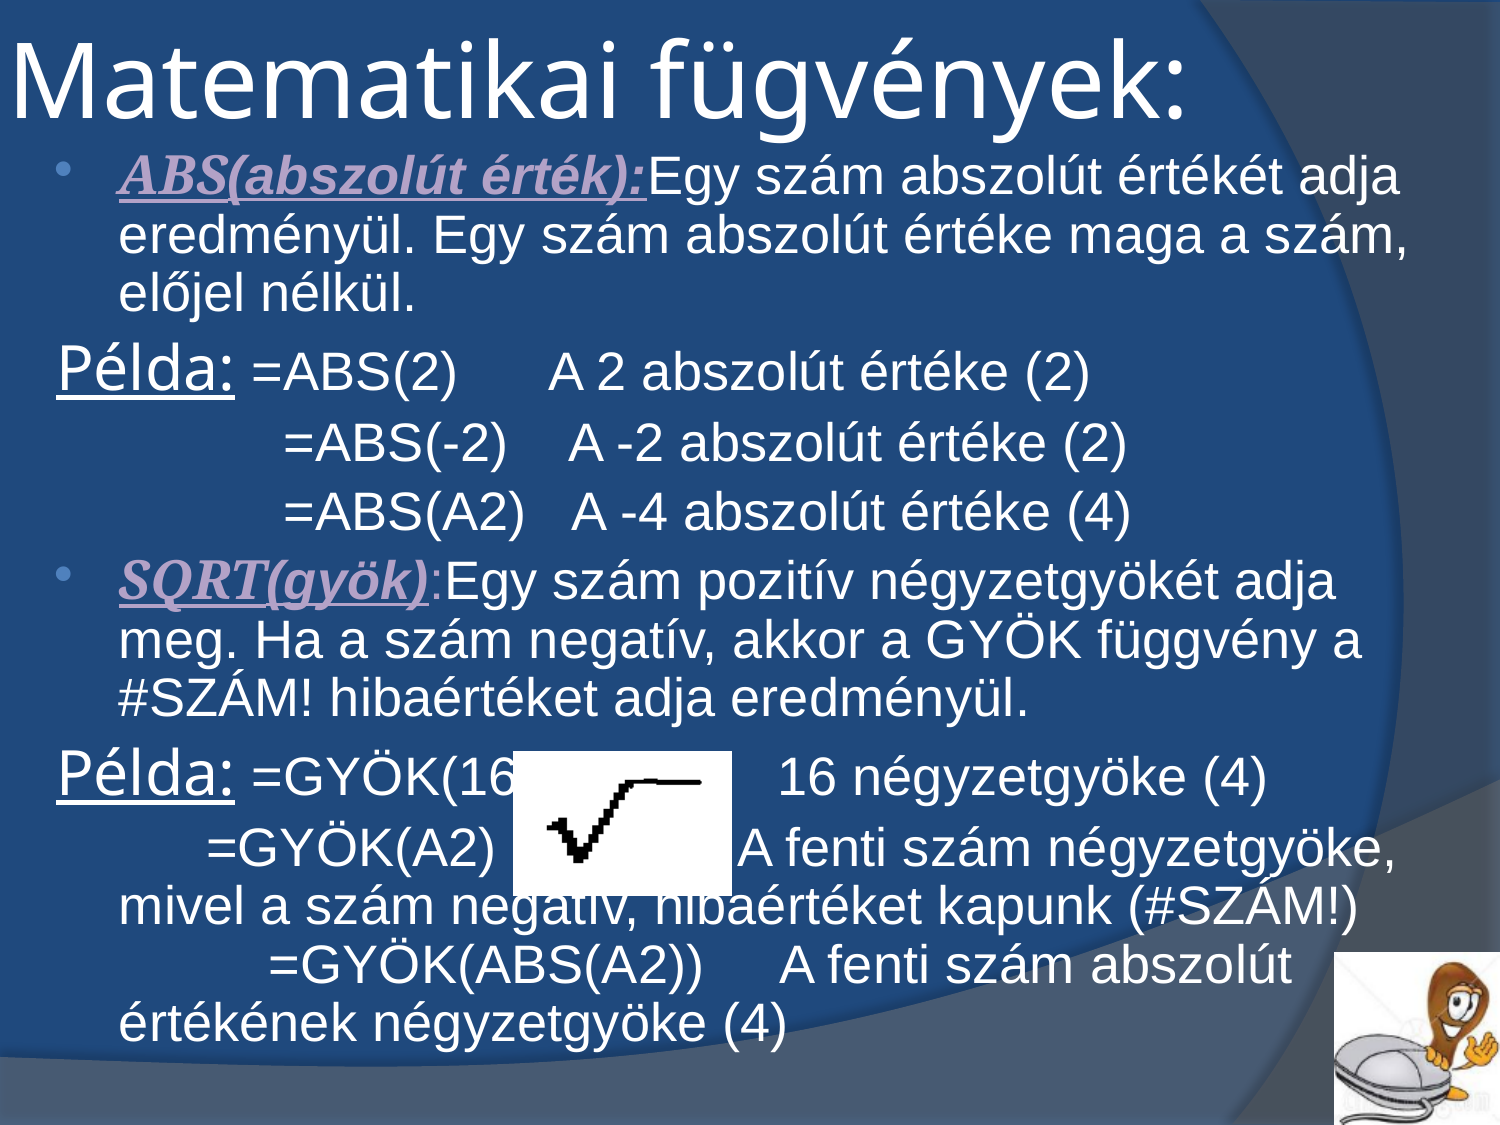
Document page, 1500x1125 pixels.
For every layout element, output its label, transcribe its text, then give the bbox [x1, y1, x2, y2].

picture [513, 751, 732, 896]
list ABS(abszolút érték):Egy szám abszolút értékét adja eredményül. Egy szám abszolút értéke maga a szám, előjel nélkül. Példa: =ABS(2) A 2 abszolút értéke (2) =ABS(-2) A -2 abszolút értéke (2) =ABS(A2) A -4 abszolút értéke (4) SQRT(gyök):Egy szám pozitív négyzetgyökét adja meg. Ha a szám negatív, akkor a GYÖK függvény a #SZÁM! hibaértéket adja eredményül. Példa: =GYÖK(16) 16 négyzetgyöke (4) =GYÖK(A2) A fenti szám négyzetgyöke, mivel a szám negatív, hibaértéket kapunk (#SZÁM!) =GYÖK(ABS(A2)) A fenti szám abszolút értékének négyzetgyöke (4) [34, 140, 1466, 1091]
title Matematikai fügvények: [0, 0, 1226, 153]
picture [1334, 951, 1500, 1125]
